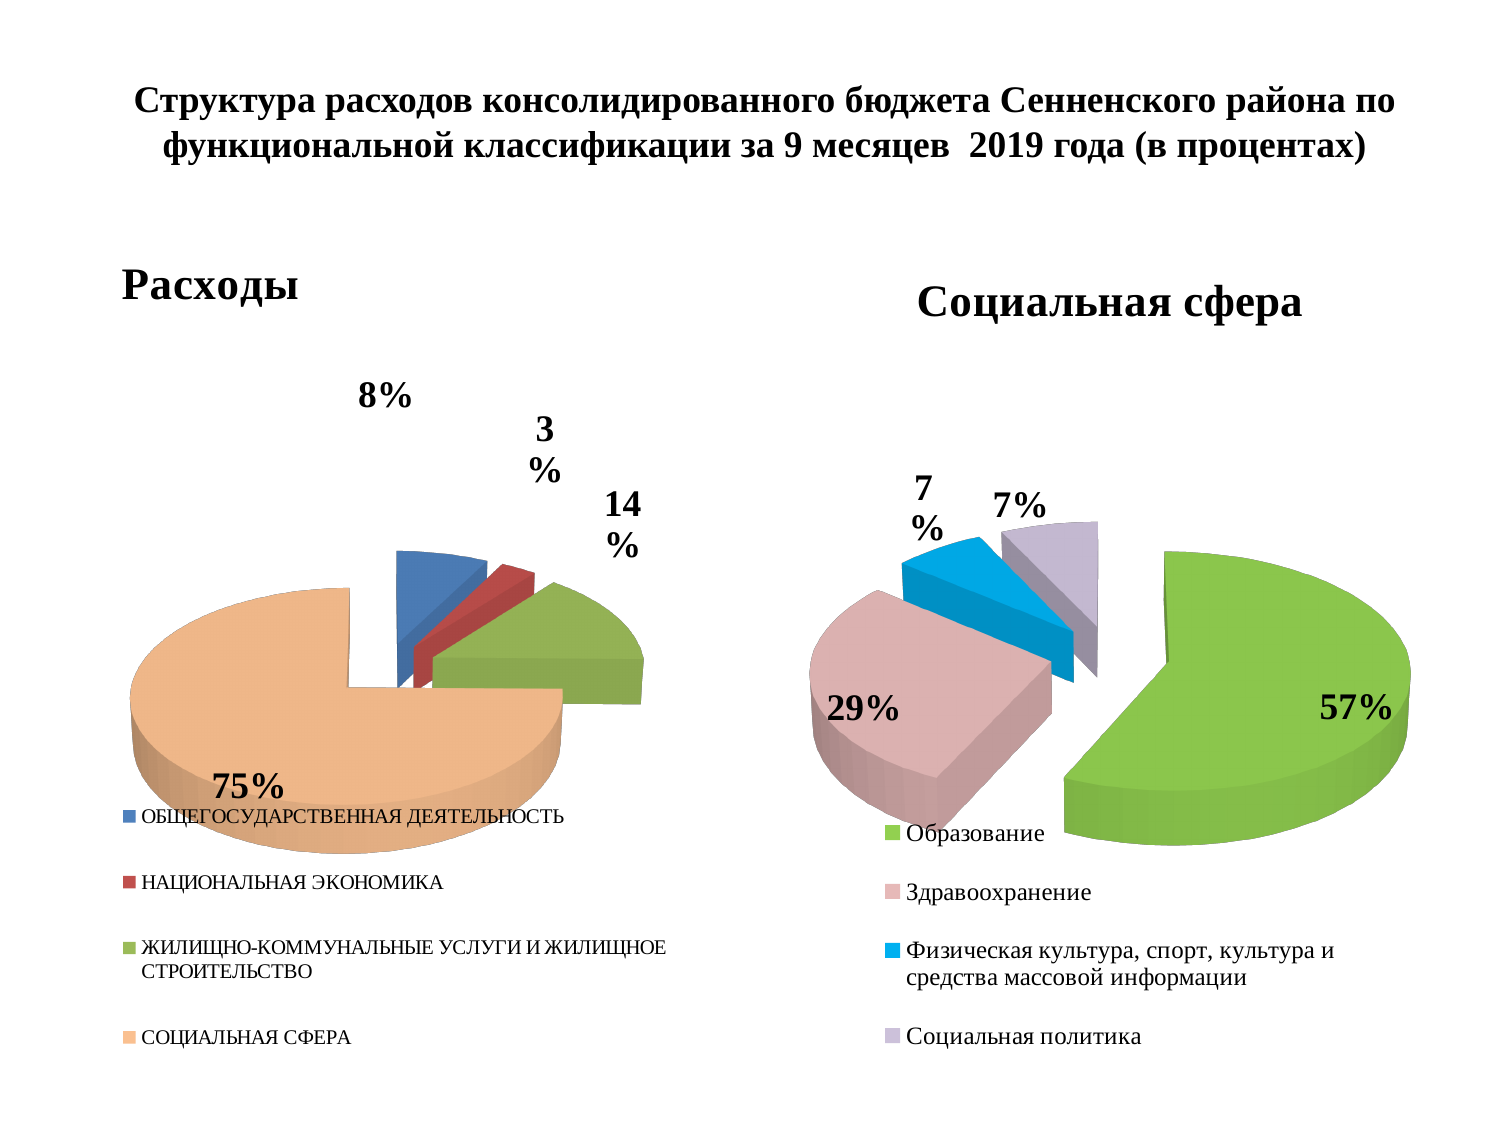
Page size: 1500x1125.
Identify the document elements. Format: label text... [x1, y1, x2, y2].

chart [74, 236, 738, 1107]
title Структура расходов консолидированного бюджета Сенненского района по функциональной классификации за 9 месяцев 2019 года (в процентах) [76, 54, 1454, 185]
chart [761, 236, 1459, 1095]
